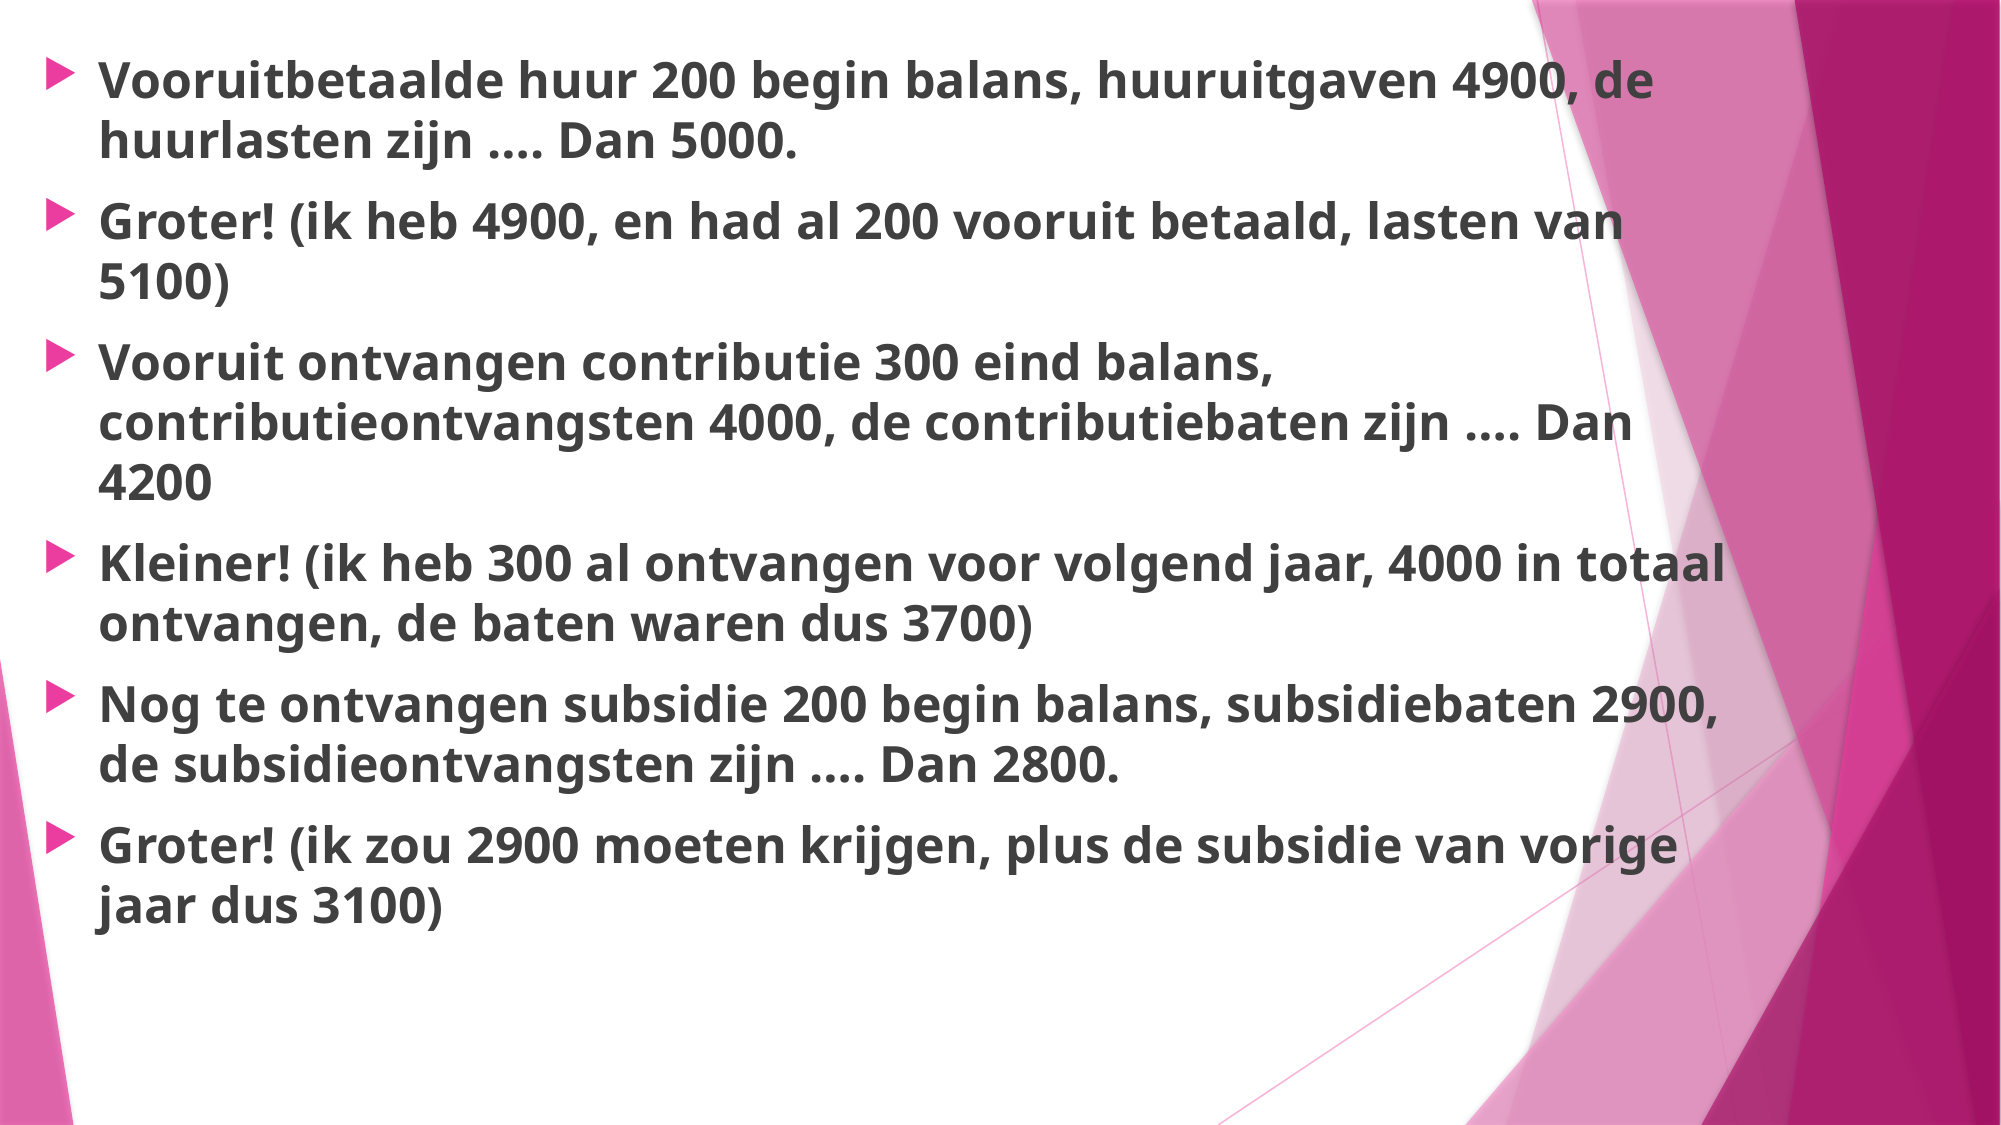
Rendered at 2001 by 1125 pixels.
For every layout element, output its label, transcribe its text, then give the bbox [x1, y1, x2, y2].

list Vooruitbetaalde huur 200 begin balans, huuruitgaven 4900, de huurlasten zijn …. Dan 5000. Groter! (ik heb 4900, en had al 200 vooruit betaald, lasten van 5100) Vooruit ontvangen contributie 300 eind balans, contributieontvangsten 4000, de contributiebaten zijn …. Dan 4200 Kleiner! (ik heb 300 al ontvangen voor volgend jaar, 4000 in totaal ontvangen, de baten waren dus 3700) Nog te ontvangen subsidie 200 begin balans, subsidiebaten 2900, de subsidieontvangsten zijn …. Dan 2800. Groter! (ik zou 2900 moeten krijgen, plus de subsidie van vorige jaar dus 3100) [27, 41, 1775, 992]
